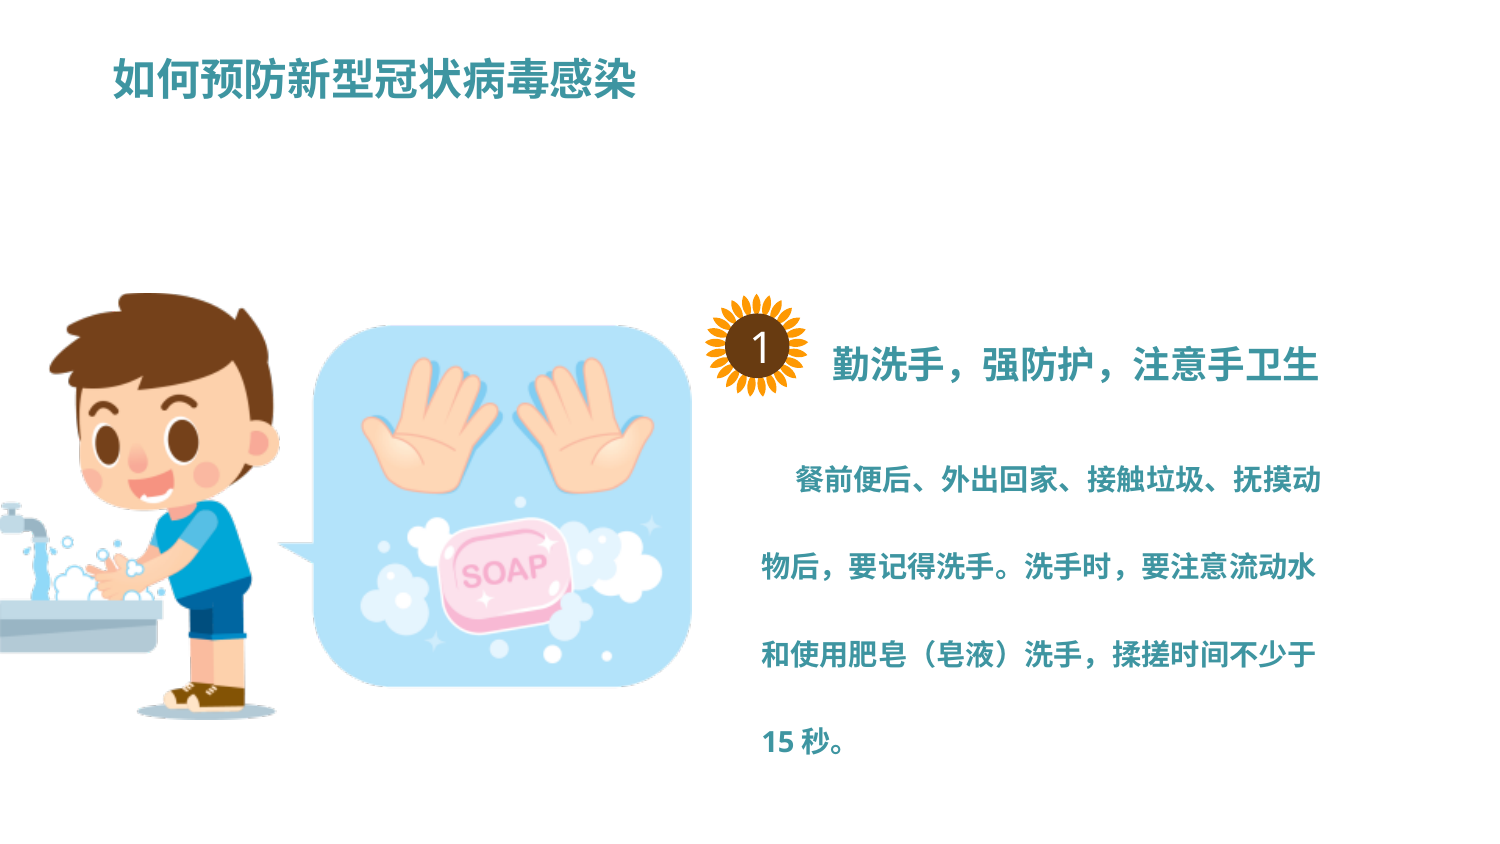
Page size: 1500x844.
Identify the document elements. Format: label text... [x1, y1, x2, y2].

picture [0, 293, 692, 720]
text_box 餐前便后、外出回家、接触垃圾、抚摸动物后，要记得洗手。洗手时，要注意流动水和使用肥皂（皂液）洗手，揉搓时间不少于15秒。 [749, 403, 1357, 655]
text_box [704, 293, 809, 397]
text_box 勤洗手，强防护，注意手卫生 [821, 290, 1456, 378]
text_box 如何预防新型冠状病毒感染 [101, 45, 838, 110]
